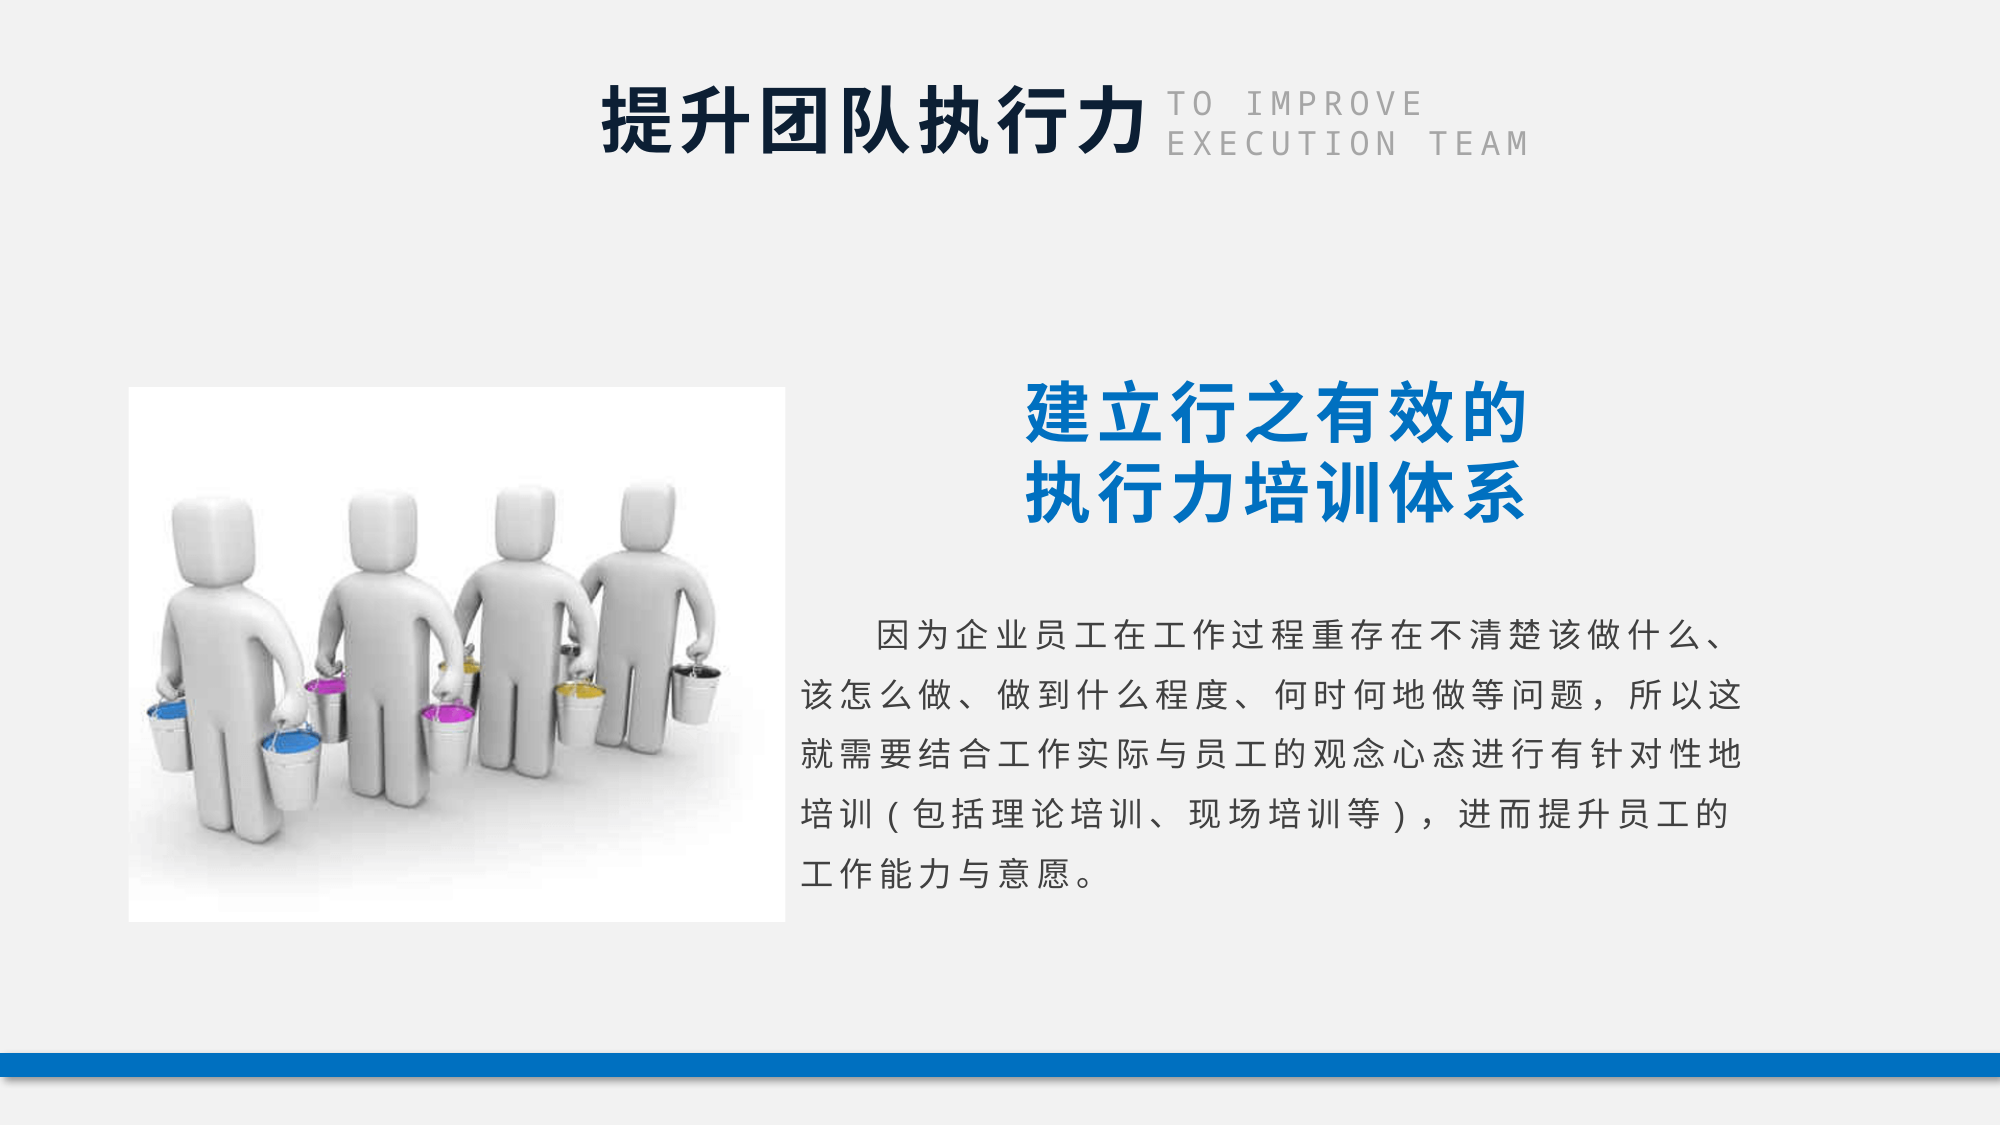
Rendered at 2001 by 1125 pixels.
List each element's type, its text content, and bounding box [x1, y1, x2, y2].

picture [128, 387, 786, 922]
text_box 建立行之有效的 执行力培训体系 [738, 363, 1816, 539]
text_box [0, 1052, 2000, 1078]
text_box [579, 67, 1551, 171]
text_box 因为企业员工在工作过程重存在不清楚该做什么、该怎么做、做到什么程度、何时何地做等问题，所以这就需要结合工作实际与员工的观念心态进行有针对性地培训(包括理论培训、现场培训等)，进而提升员工的工作能力与意愿。 [786, 586, 1768, 901]
